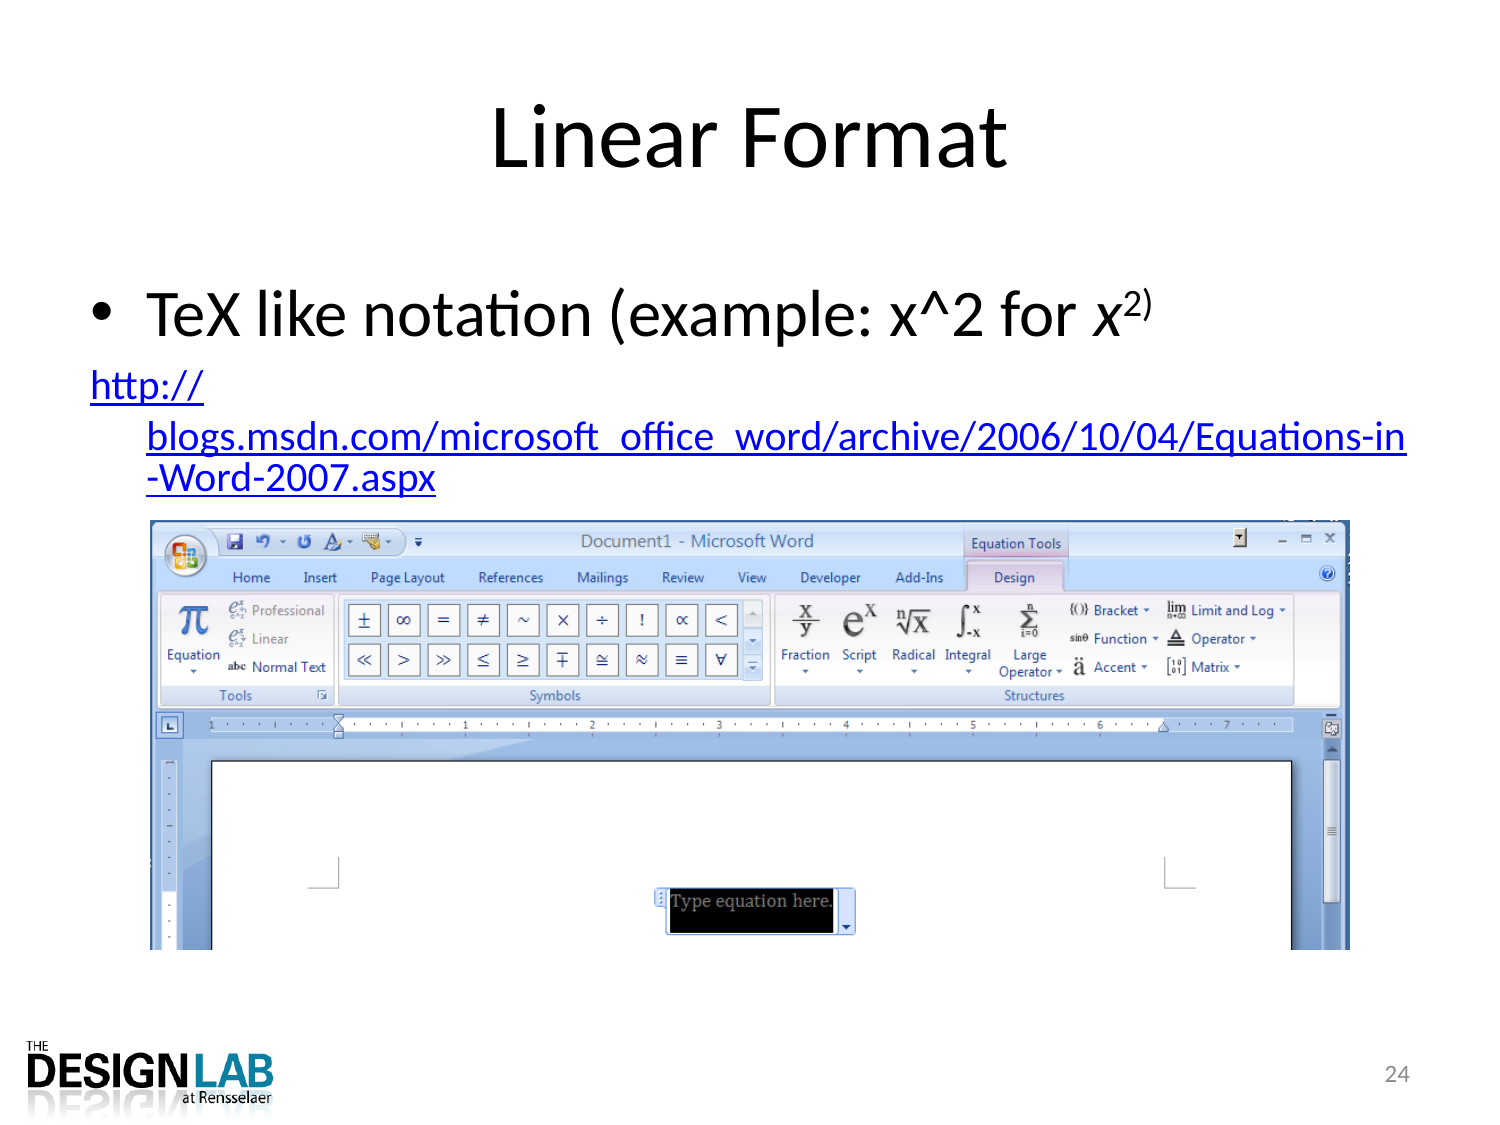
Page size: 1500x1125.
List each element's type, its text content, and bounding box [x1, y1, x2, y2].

picture [24, 1037, 275, 1125]
list TeX like notation (example: x^2 for x2) http://blogs.msdn.com/microsoft_office_word/archive/2006/10/04/Equations-in-Word-2007.aspx [75, 262, 1425, 475]
title Linear Format [75, 37, 1425, 225]
picture [149, 520, 1351, 951]
slide_number 24 [1074, 1042, 1425, 1103]
